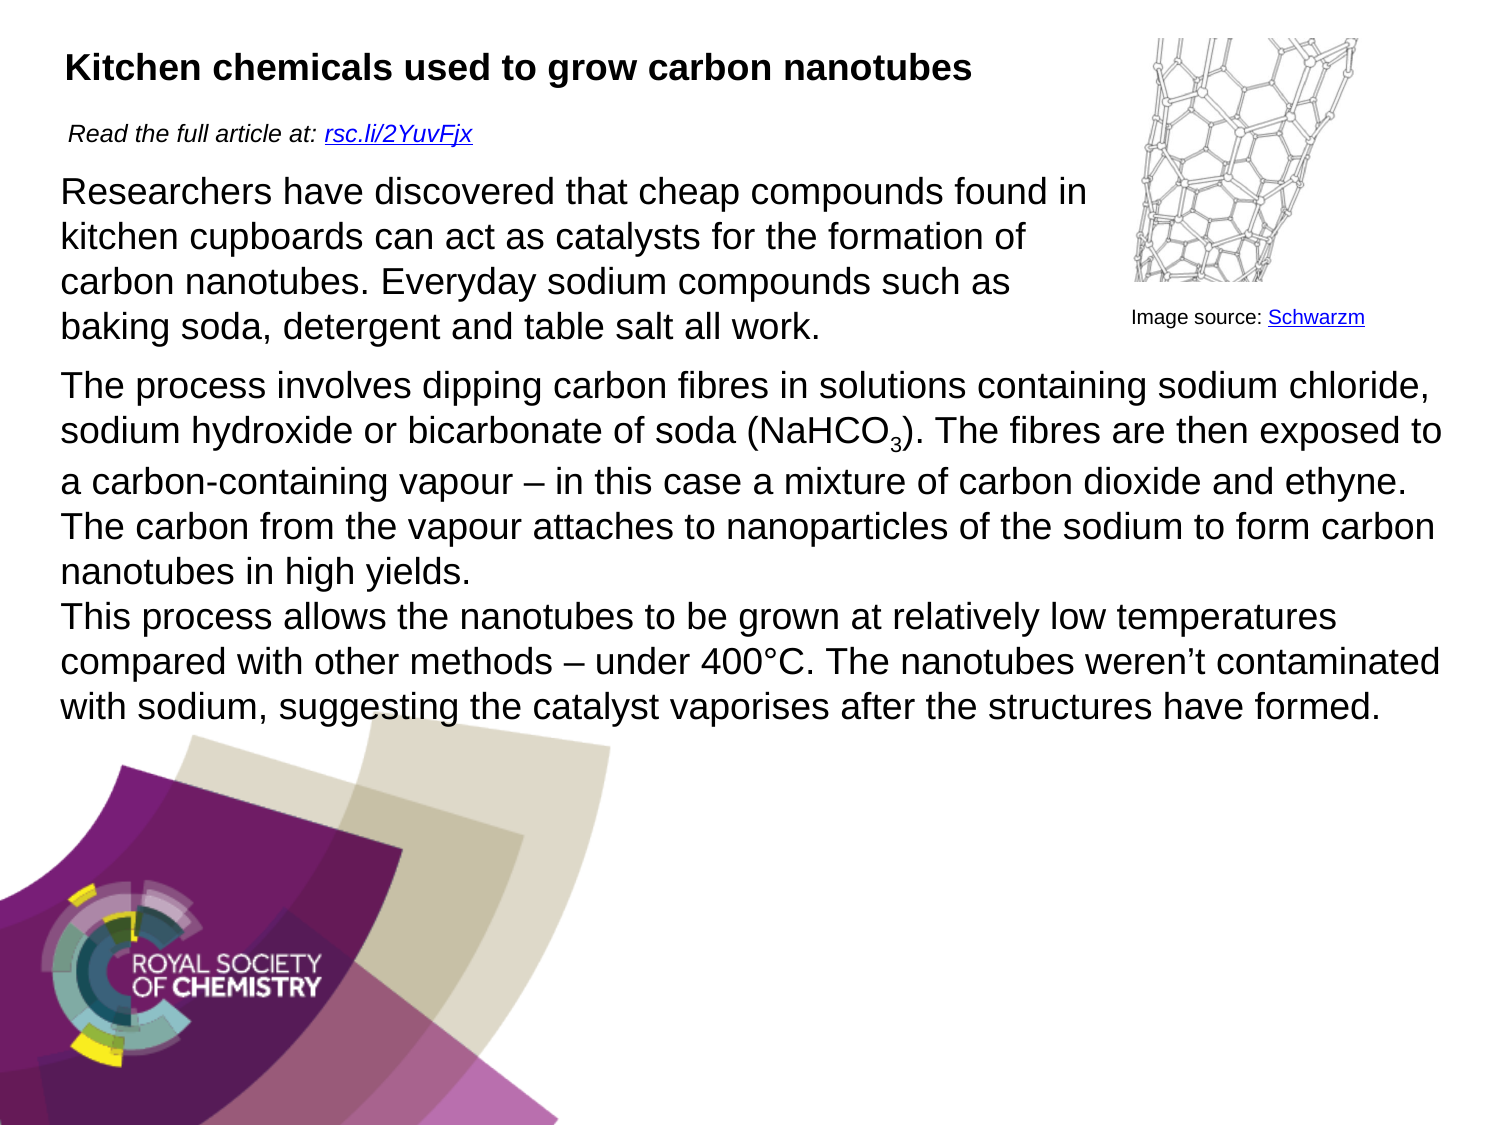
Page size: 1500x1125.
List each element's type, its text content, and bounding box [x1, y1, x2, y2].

text_box The process involves dipping carbon fibres in solutions containing sodium chloride, sodium hydroxide or bicarbonate of soda (NaHCO3). The fibres are then exposed to a carbon-containing vapour – in this case a mixture of carbon dioxide and ethyne. The carbon from the vapour attaches to nanoparticles of the sodium to form carbon nanotubes in high yields. This process allows the nanotubes to be grown at relatively low temperatures compared with other methods – under 400°C. The nanotubes weren’t contaminated with sodium, suggesting the catalyst vaporises after the structures have formed. [45, 353, 1483, 735]
picture [0, 3, 1500, 1125]
text_box Image source: Schwarzm [1116, 296, 1500, 337]
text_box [52, 35, 827, 156]
text_box Kitchen chemicals used to grow carbon nanotubes [827, 35, 1078, 96]
text_box Researchers have discovered that cheap compounds found in kitchen cupboards can act as catalysts for the formation of carbon nanotubes. Everyday sodium compounds such as baking soda, detergent and table salt all work. [45, 160, 1128, 355]
